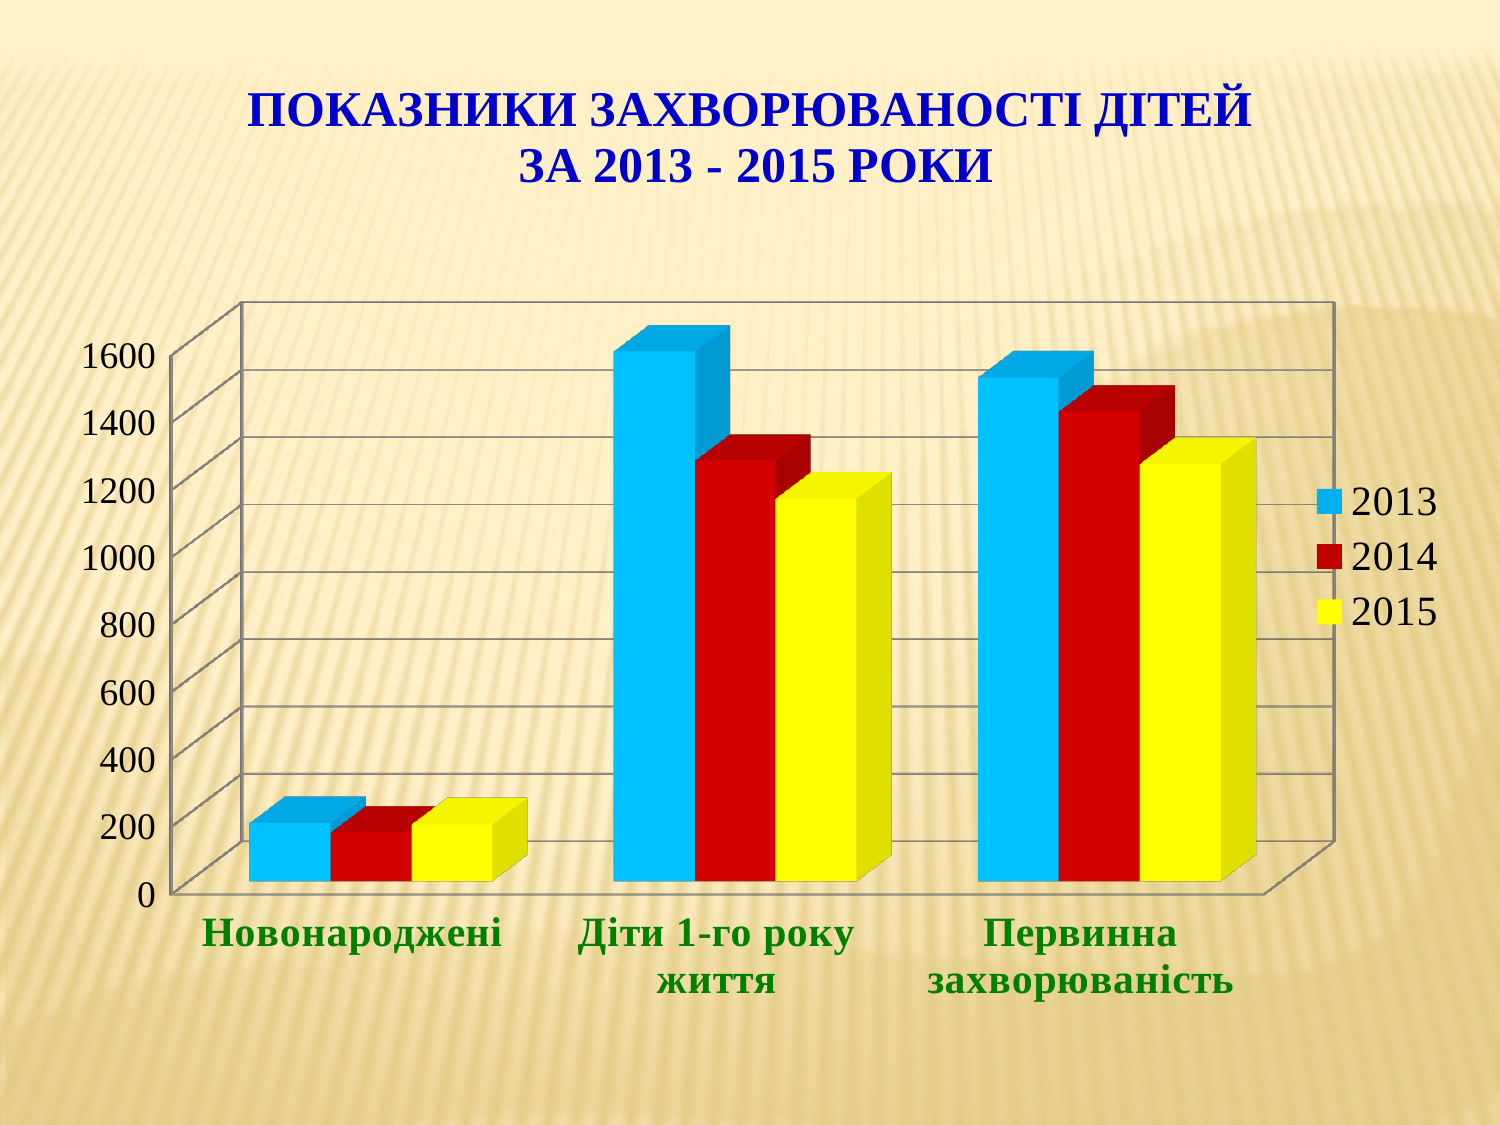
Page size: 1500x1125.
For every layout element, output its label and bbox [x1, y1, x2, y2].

chart [34, 34, 1466, 1079]
